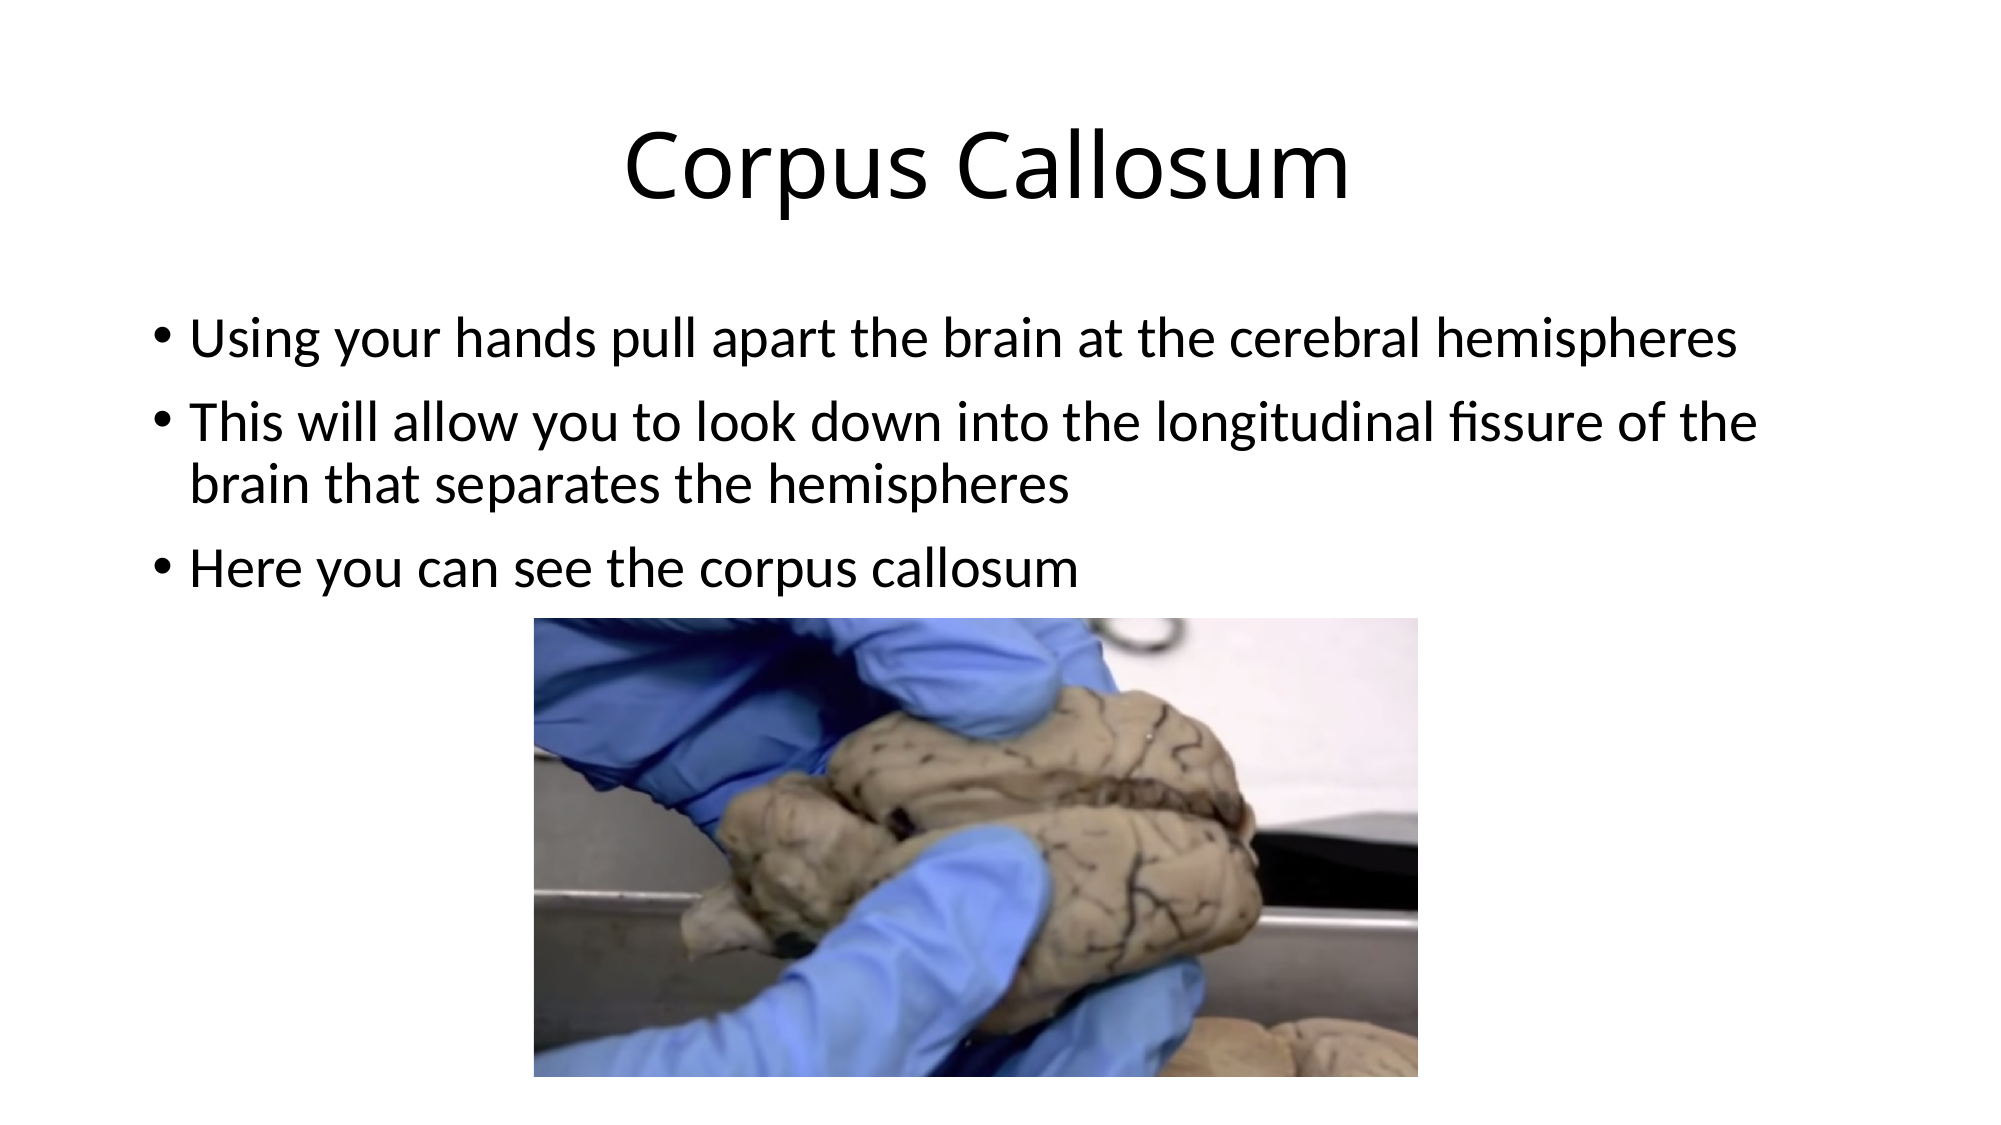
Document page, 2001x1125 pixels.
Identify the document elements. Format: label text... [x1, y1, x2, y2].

title Corpus Callosum [137, 59, 1863, 278]
list Using your hands pull apart the brain at the cerebral hemispheres This will allow you to look down into the longitudinal fissure of the brain that separates the hemispheres Here you can see the corpus callosum [137, 299, 1863, 618]
picture [533, 617, 1418, 1077]
